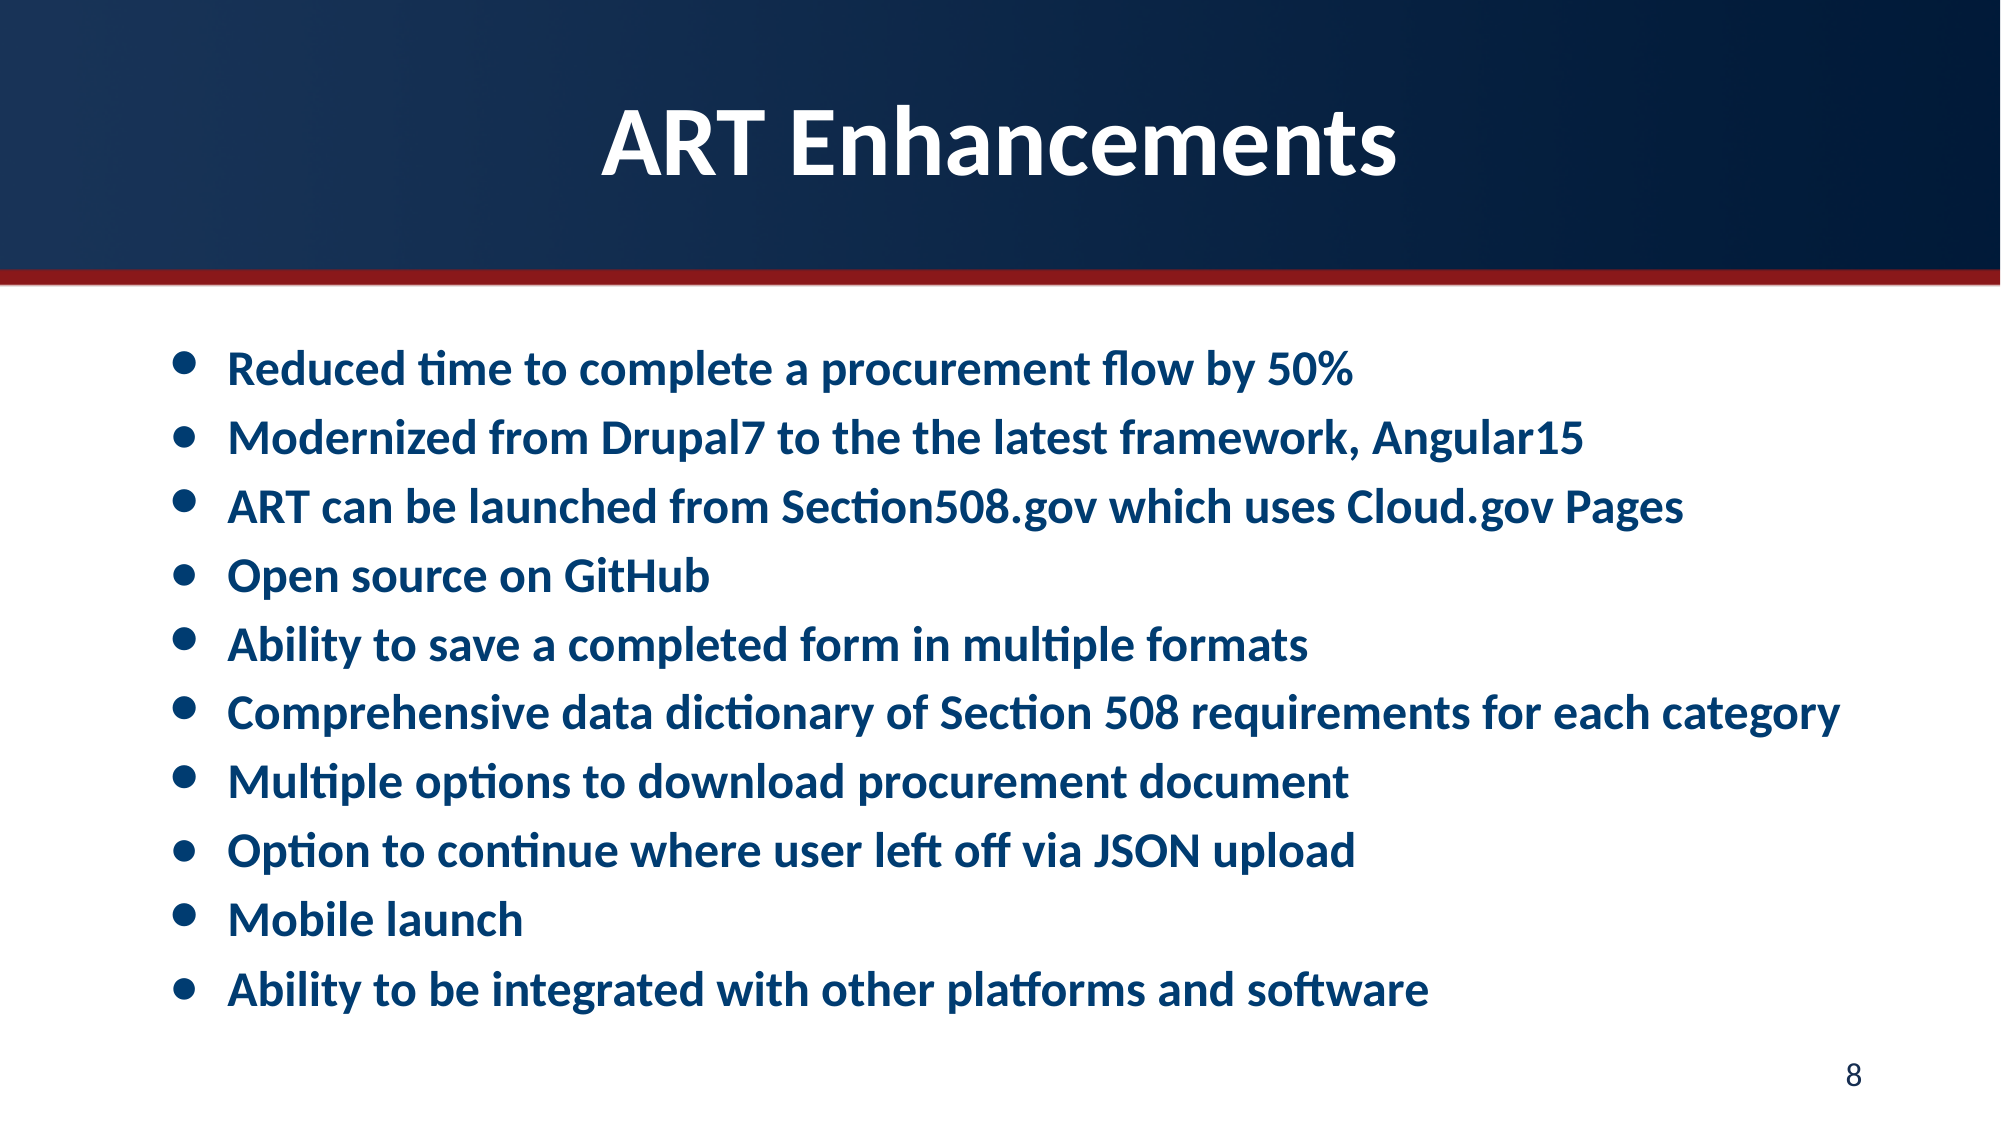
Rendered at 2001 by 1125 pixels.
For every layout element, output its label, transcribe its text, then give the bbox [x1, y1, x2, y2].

title ART Enhancements [137, 30, 1863, 249]
picture [0, 0, 2001, 1125]
slide_number 8 [1412, 1042, 1863, 1103]
list Reduced time to complete a procurement flow by 50% Modernized from Drupal7 to the the latest framework, Angular15 ART can be launched from Section508.gov which uses Cloud.gov Pages Open source on GitHub Ability to save a completed form in multiple formats Comprehensive data dictionary of Section 508 requirements for each category Multiple options to download procurement document Option to continue where user left off via JSON upload Mobile launch Ability to be integrated with other platforms and software [137, 299, 1863, 1043]
